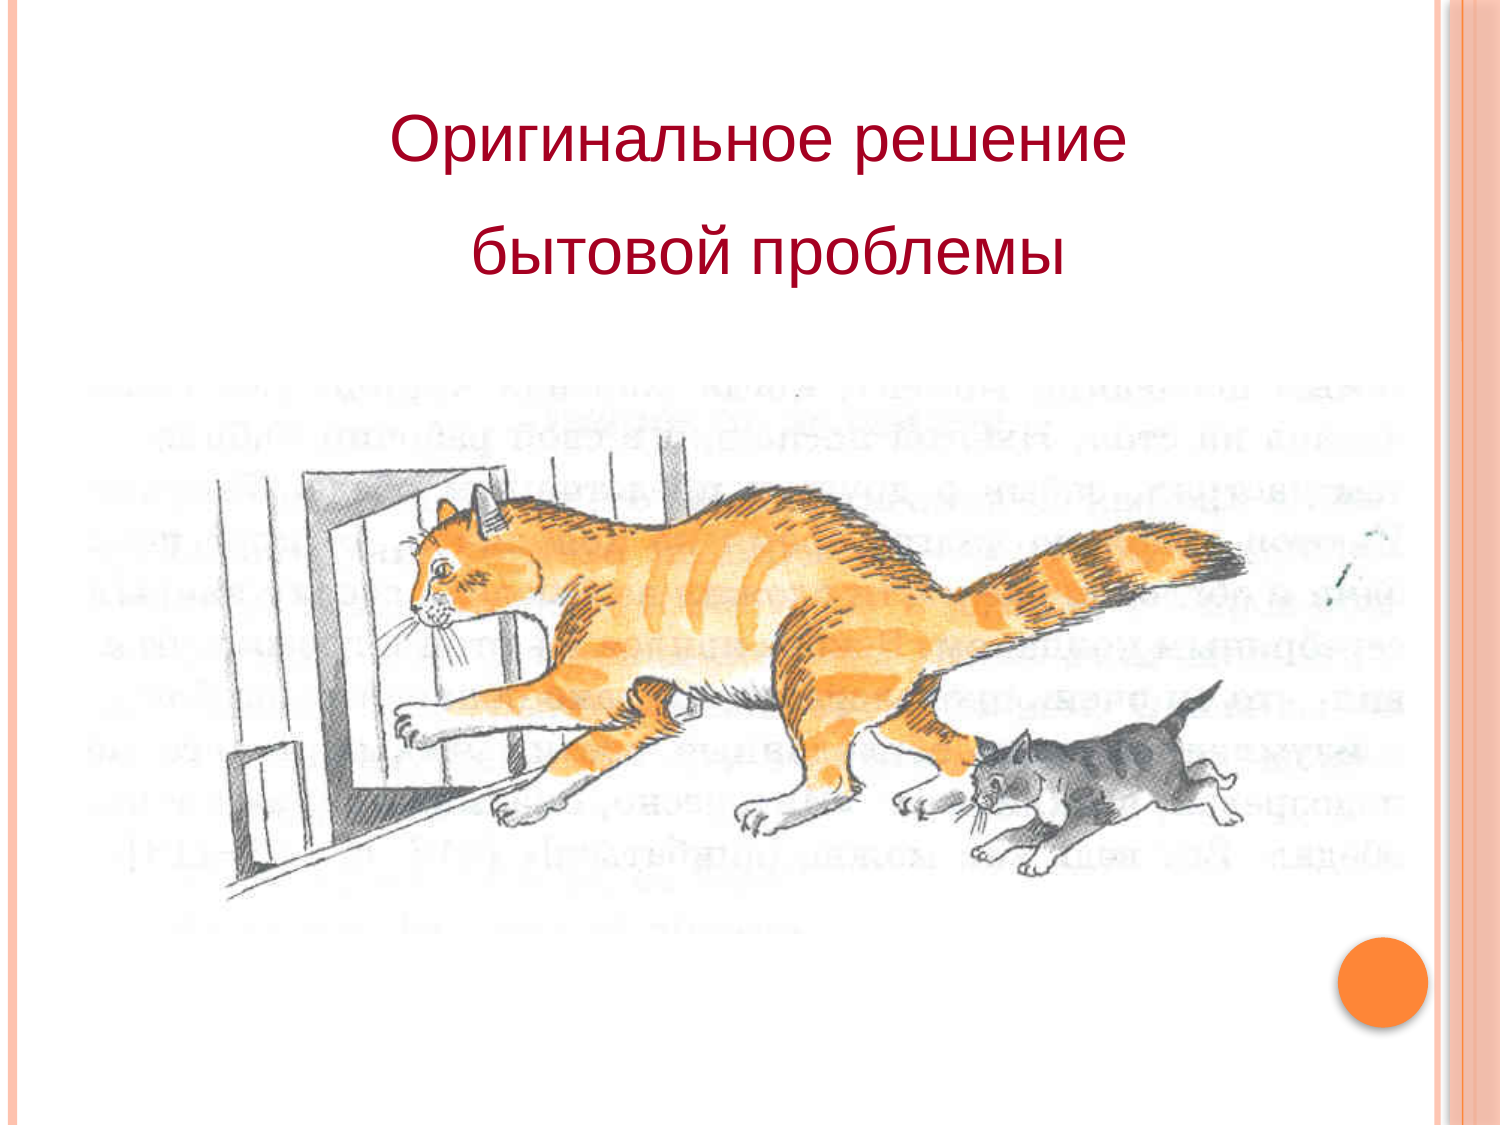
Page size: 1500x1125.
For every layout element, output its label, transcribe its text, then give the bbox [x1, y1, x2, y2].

text_box [64, 243, 1428, 304]
text_box Оригинальное решение бытовой проблемы [162, 87, 1375, 243]
picture [76, 385, 1421, 935]
